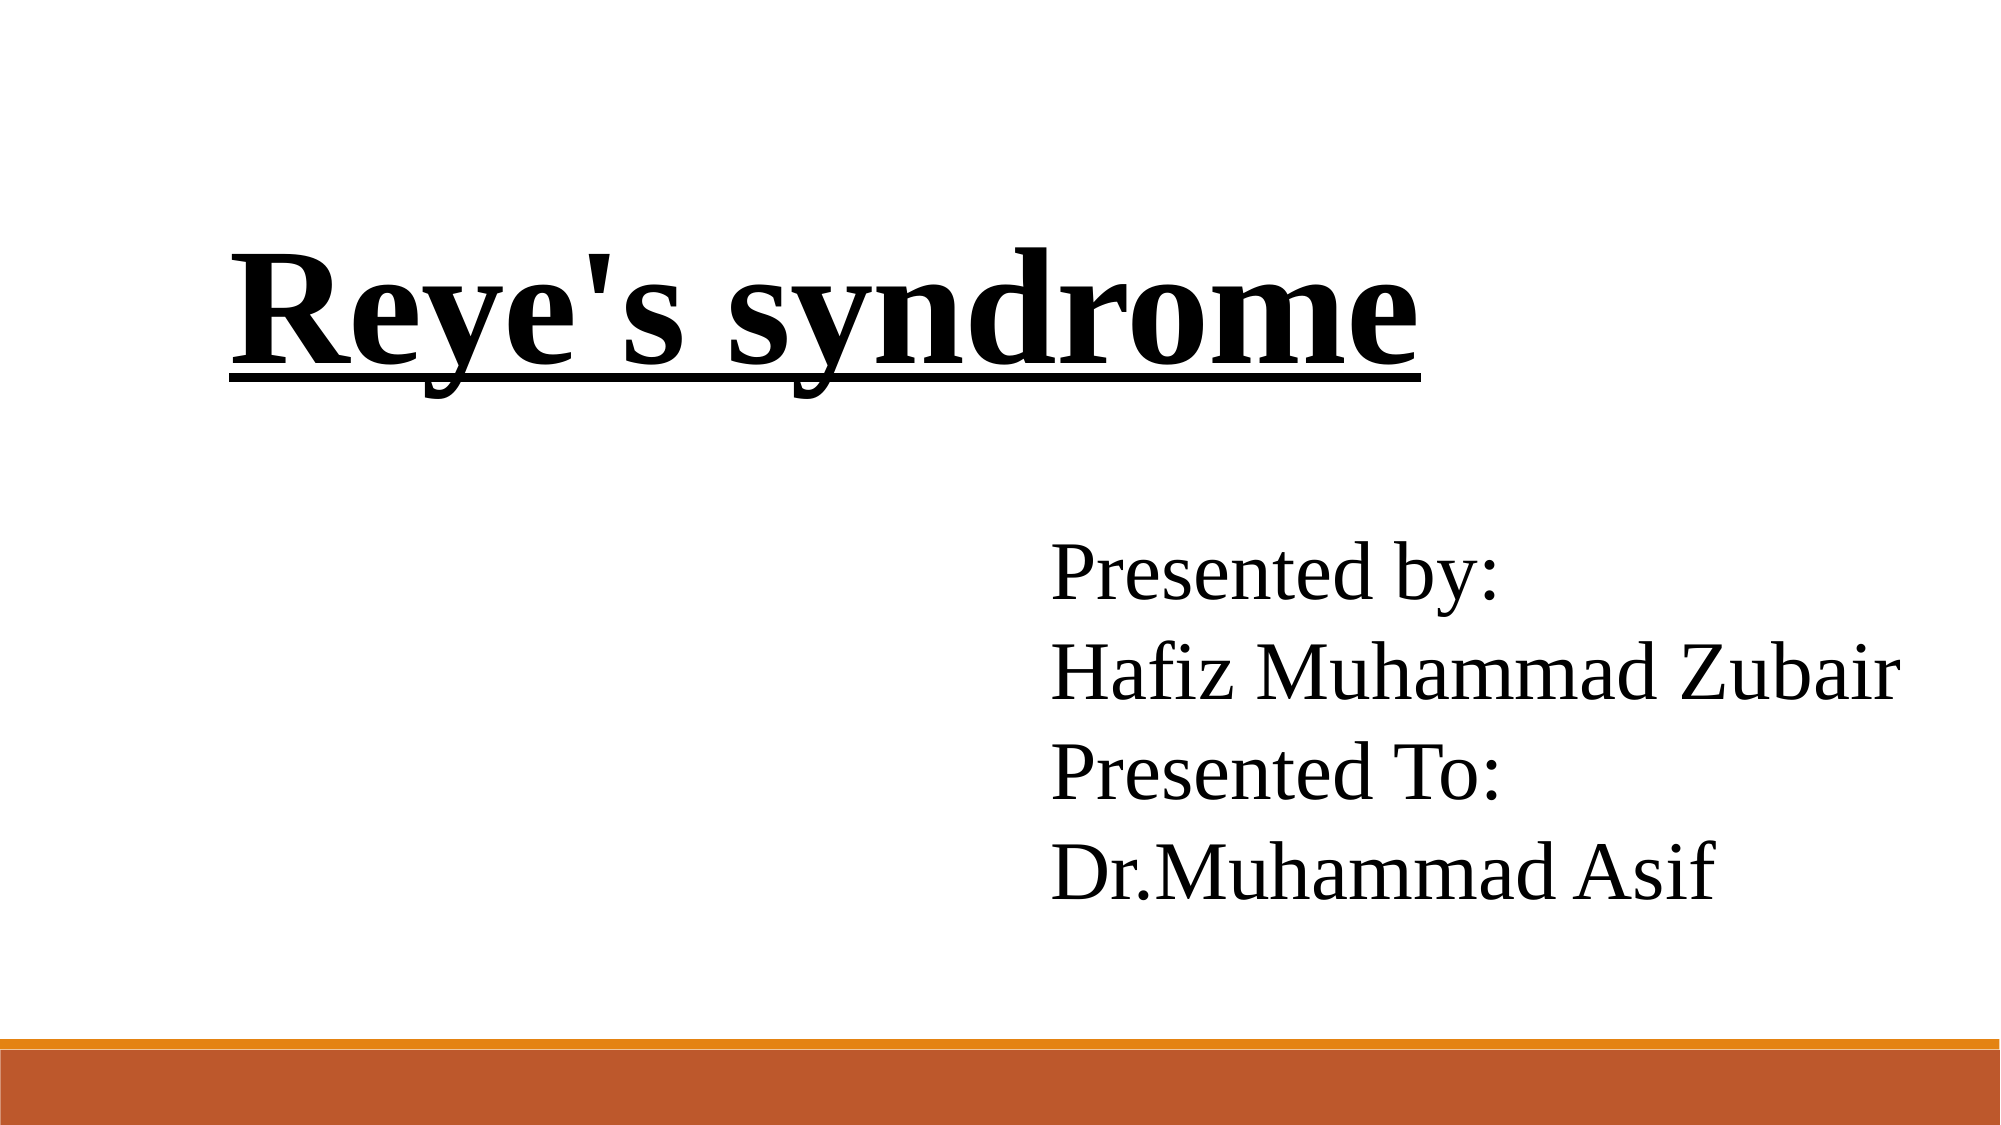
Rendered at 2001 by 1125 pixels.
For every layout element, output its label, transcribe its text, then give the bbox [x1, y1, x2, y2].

text_box Presented by: Hafiz Muhammad Zubair Presented To: Dr.Muhammad Asif [1035, 508, 2000, 924]
title Reye's syndrome [0, 85, 1650, 525]
